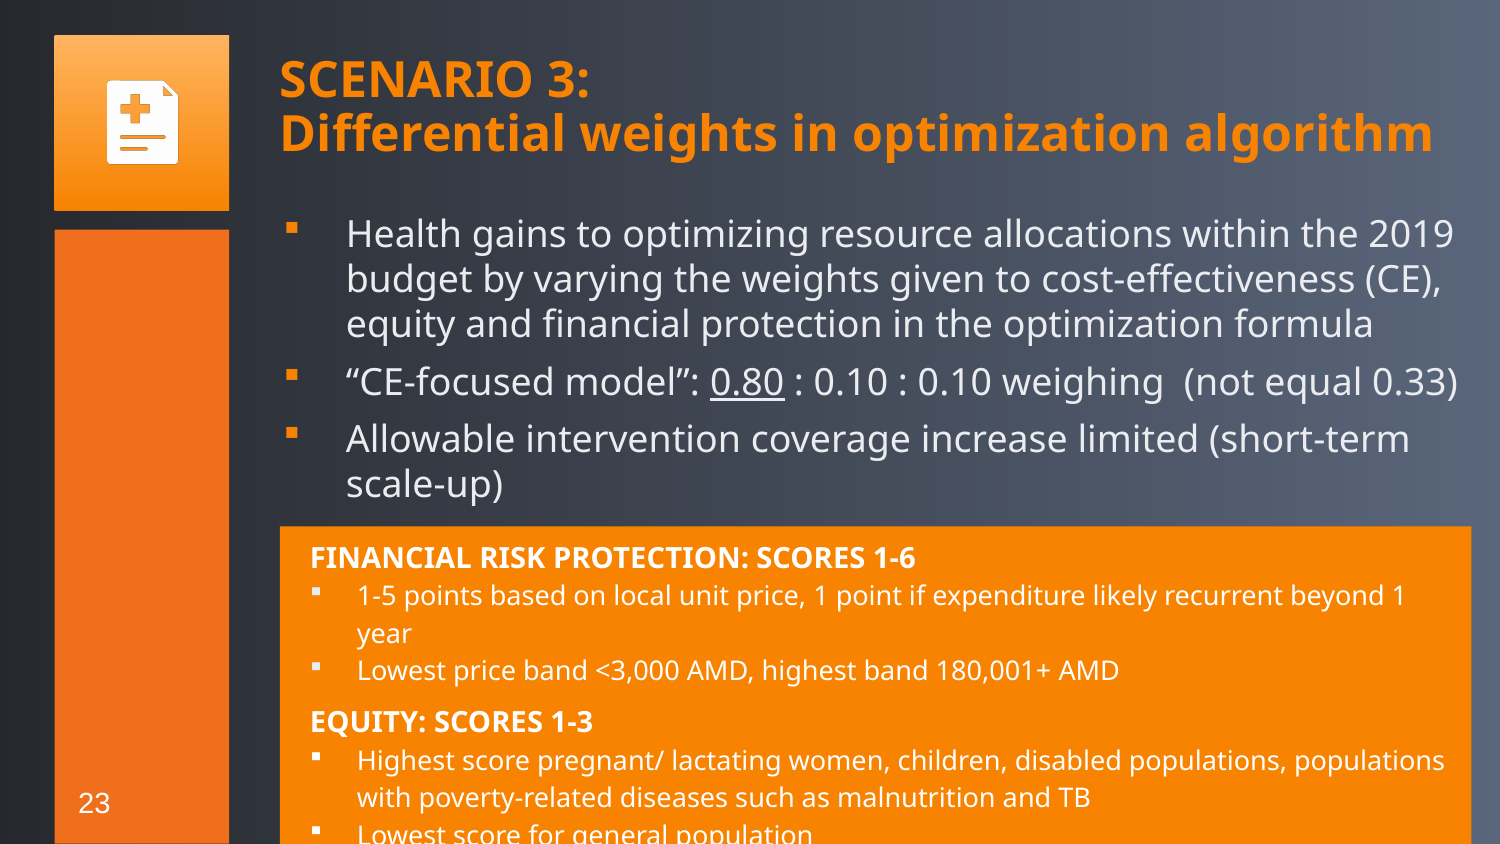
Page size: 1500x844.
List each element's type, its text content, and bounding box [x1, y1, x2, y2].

picture [96, 77, 188, 169]
text_box Health gains to optimizing resource allocations within the 2019 budget by varying the weights given to cost-effectiveness (CE), equity and financial protection in the optimization formula “CE-focused model”: 0.80 : 0.10 : 0.10 weighing (not equal 0.33) Allowable intervention coverage increase limited (short-term scale-up) [270, 210, 1463, 527]
title SCENARIO 3: Differential weights in optimization algorithm [279, 34, 1472, 162]
text_box FINANCIAL RISK PROTECTION: SCORES 1-6 1-5 points based on local unit price, 1 point if expenditure likely recurrent beyond 1 year Lowest price band <3,000 AMD, highest band 180,001+ AMD EQUITY: SCORES 1-3 Highest score pregnant/ lactating women, children, disabled populations, populations with poverty-related diseases such as malnutrition and TB Lowest score for general population [279, 526, 1472, 844]
text_box 23 [78, 781, 139, 823]
